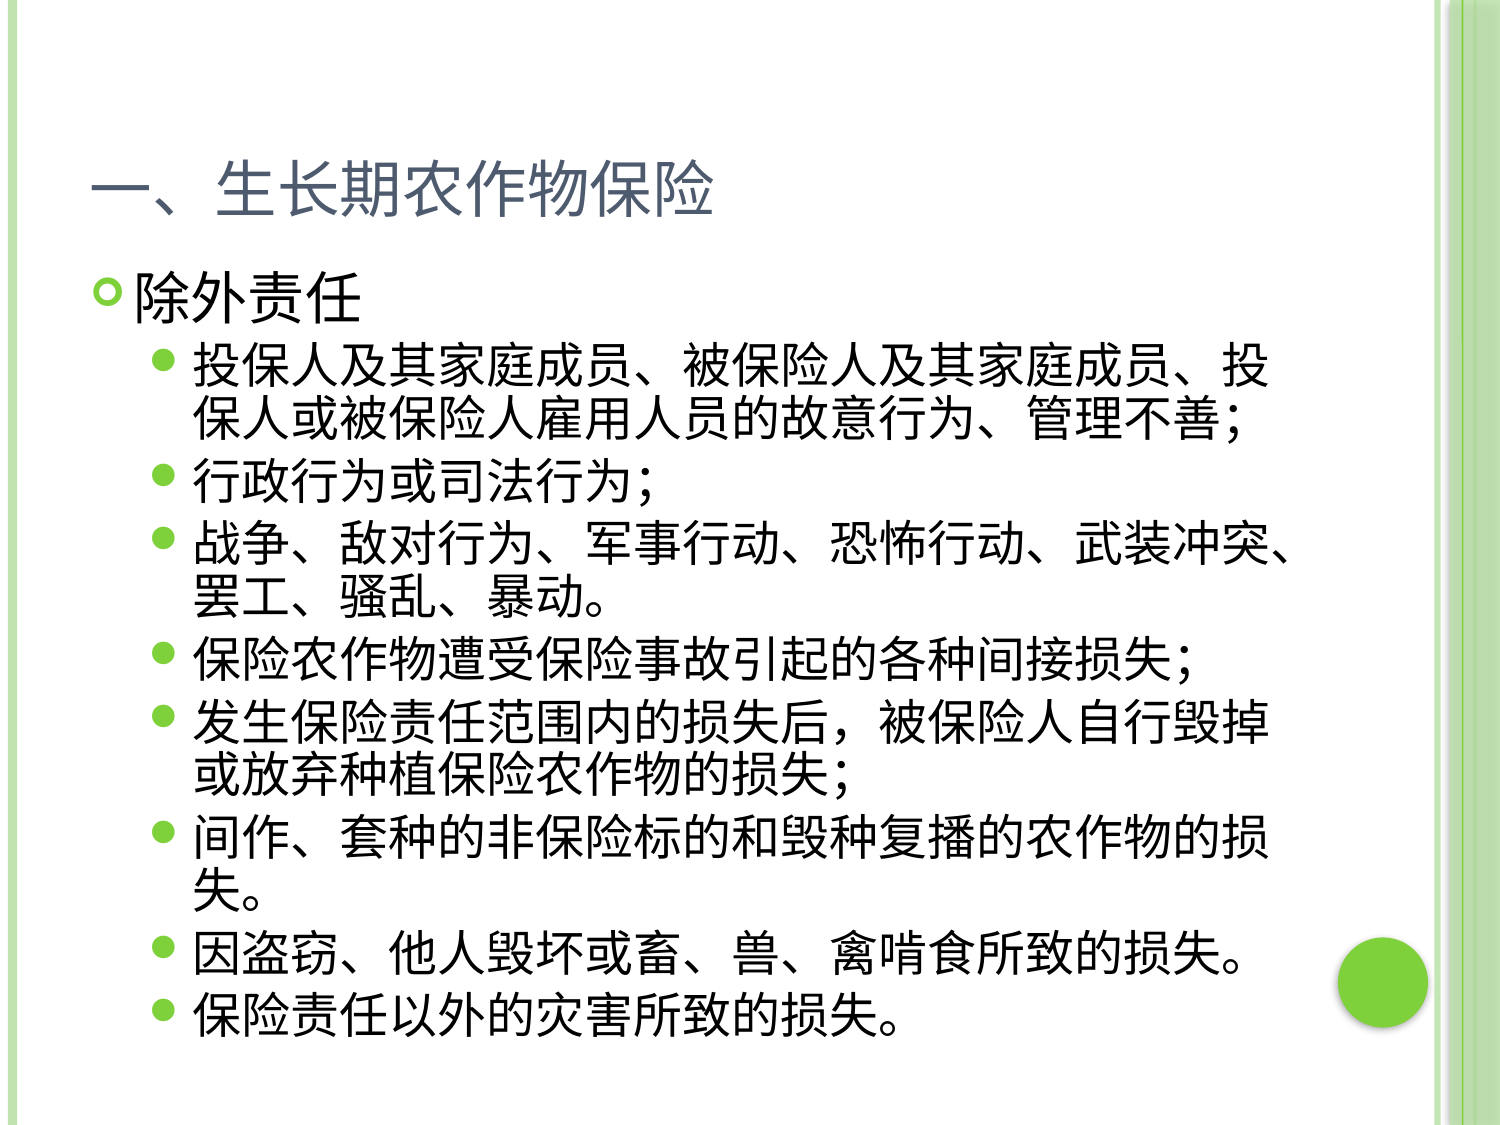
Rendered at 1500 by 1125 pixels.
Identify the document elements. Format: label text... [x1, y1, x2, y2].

title 一、生长期农作物保险 [75, 45, 1300, 233]
list 除外责任 投保人及其家庭成员、被保险人及其家庭成员、投保人或被保险人雇用人员的故意行为、管理不善； 行政行为或司法行为； 战争、敌对行为、军事行动、恐怖行动、武装冲突、罢工、骚乱、暴动。 保险农作物遭受保险事故引起的各种间接损失； 发生保险责任范围内的损失后，被保险人自行毁掉或放弃种植保险农作物的损失； 间作、套种的非保险标的和毁种复播的农作物的损失。 因盗窃、他人毁坏或畜、兽、禽啃食所致的损失。 保险责任以外的灾害所致的损失。 [74, 262, 1301, 1063]
